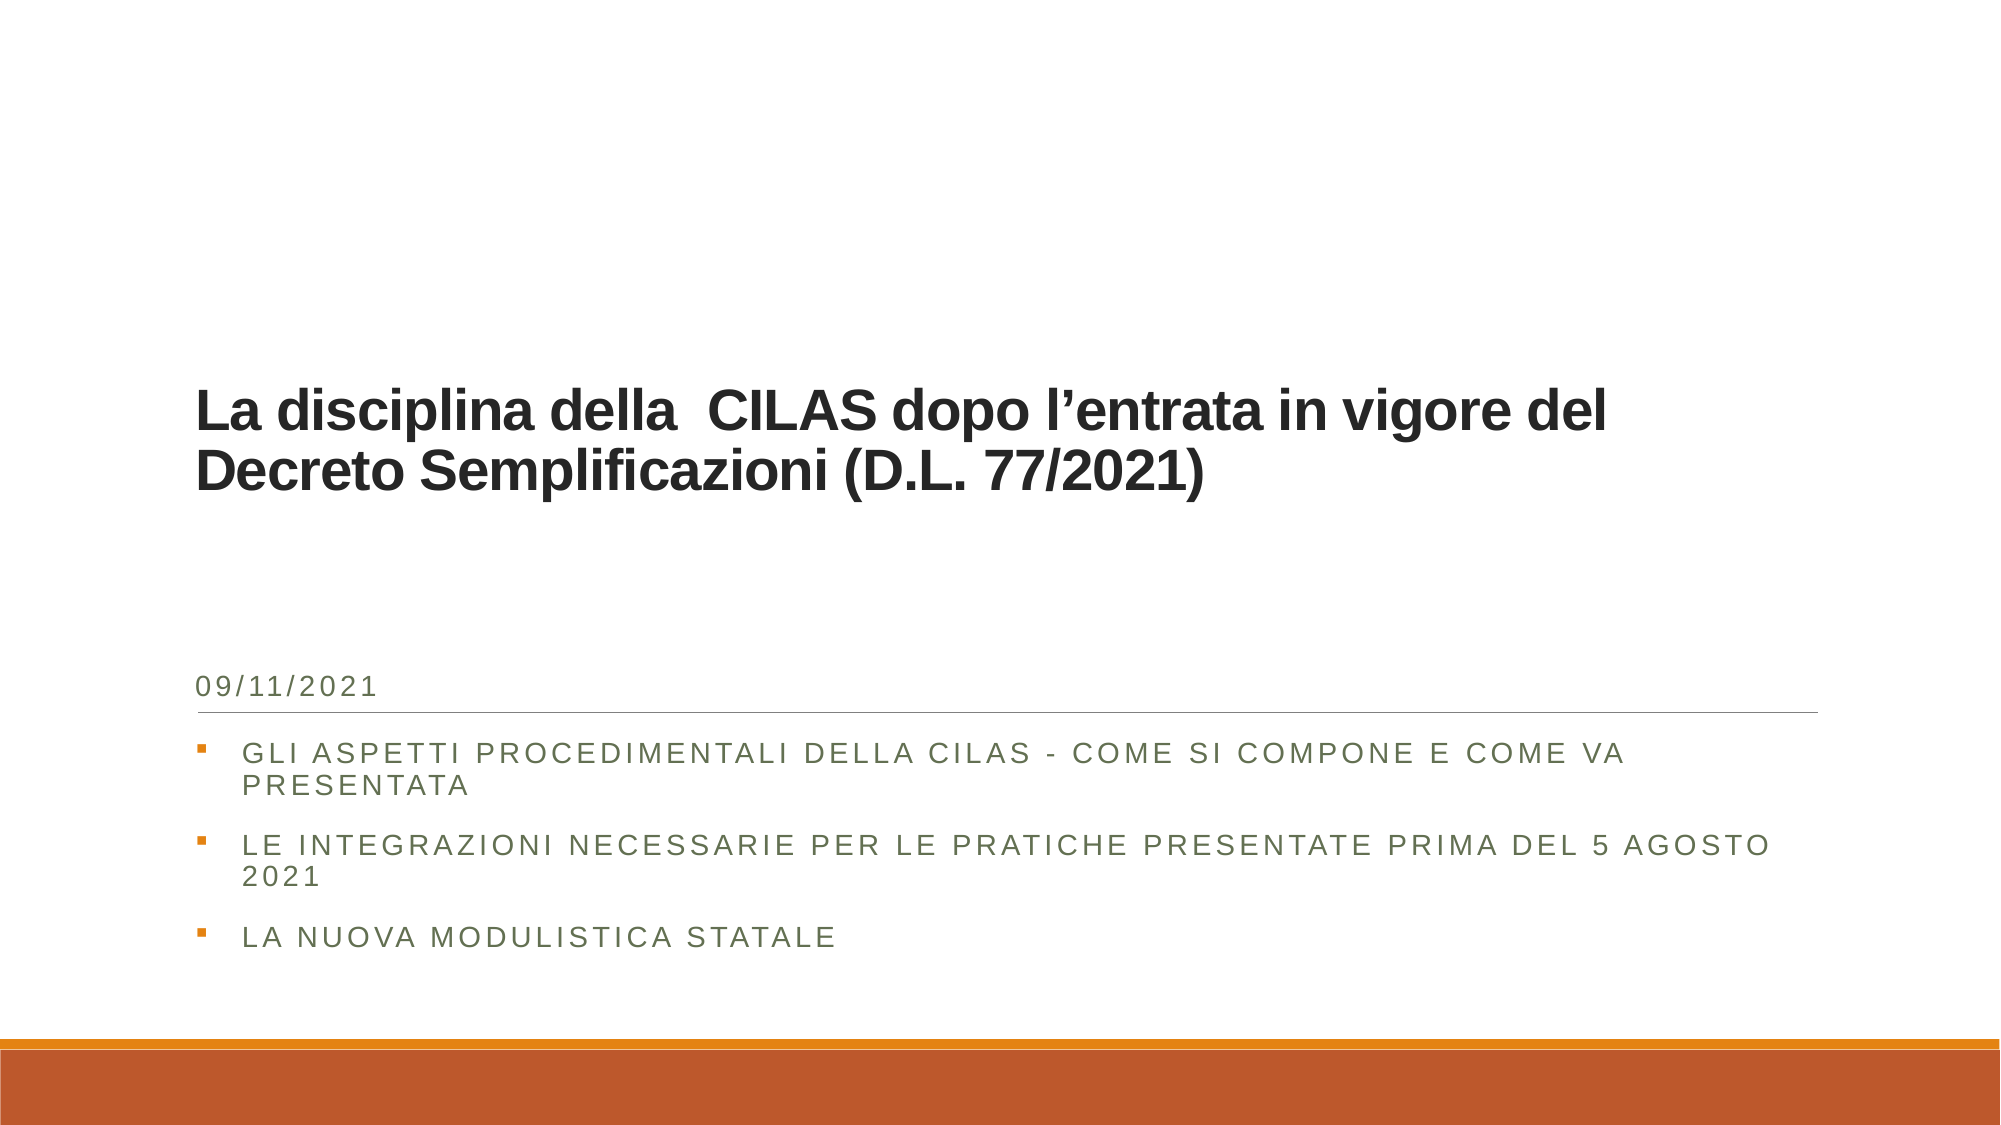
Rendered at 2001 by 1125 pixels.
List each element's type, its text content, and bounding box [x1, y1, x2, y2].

title La disciplina della CILAS dopo l’entrata in vigore del Decreto Semplificazioni (D.L. 77/2021) 09/11/2021 [180, 124, 1830, 710]
subtitle Gli aspetti procedimentali dellA CILAS - Come si compone e come va presentata Le integrazioni necessarie per le pratiche presentate prima del 5 Agosto 2021 La nuova modulistica statale [180, 730, 1831, 956]
